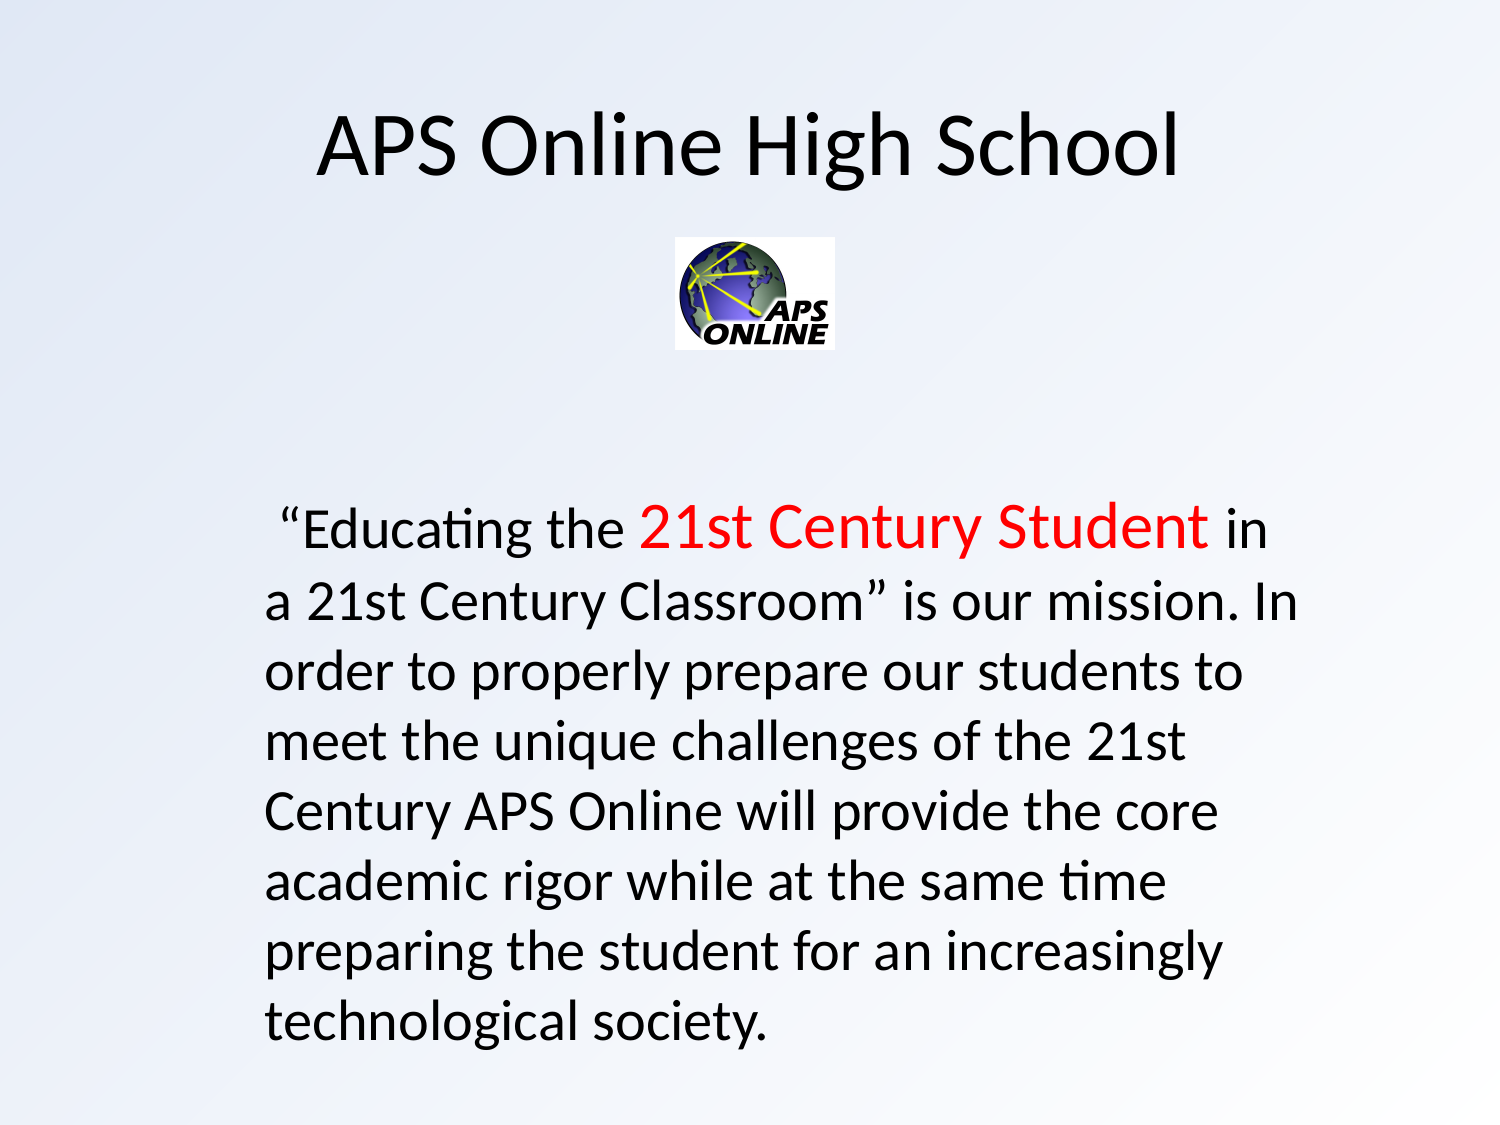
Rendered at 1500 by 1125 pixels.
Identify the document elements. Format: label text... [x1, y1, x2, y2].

title APS Online High School [75, 45, 1425, 233]
text_box “Educating the 21st Century Student in a 21st Century Classroom” is our mission. In order to properly prepare our students to meet the unique challenges of the 21st Century APS Online will provide the core academic rigor while at the same time preparing the student for an increasingly technological society. [249, 474, 1325, 1060]
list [674, 237, 835, 351]
